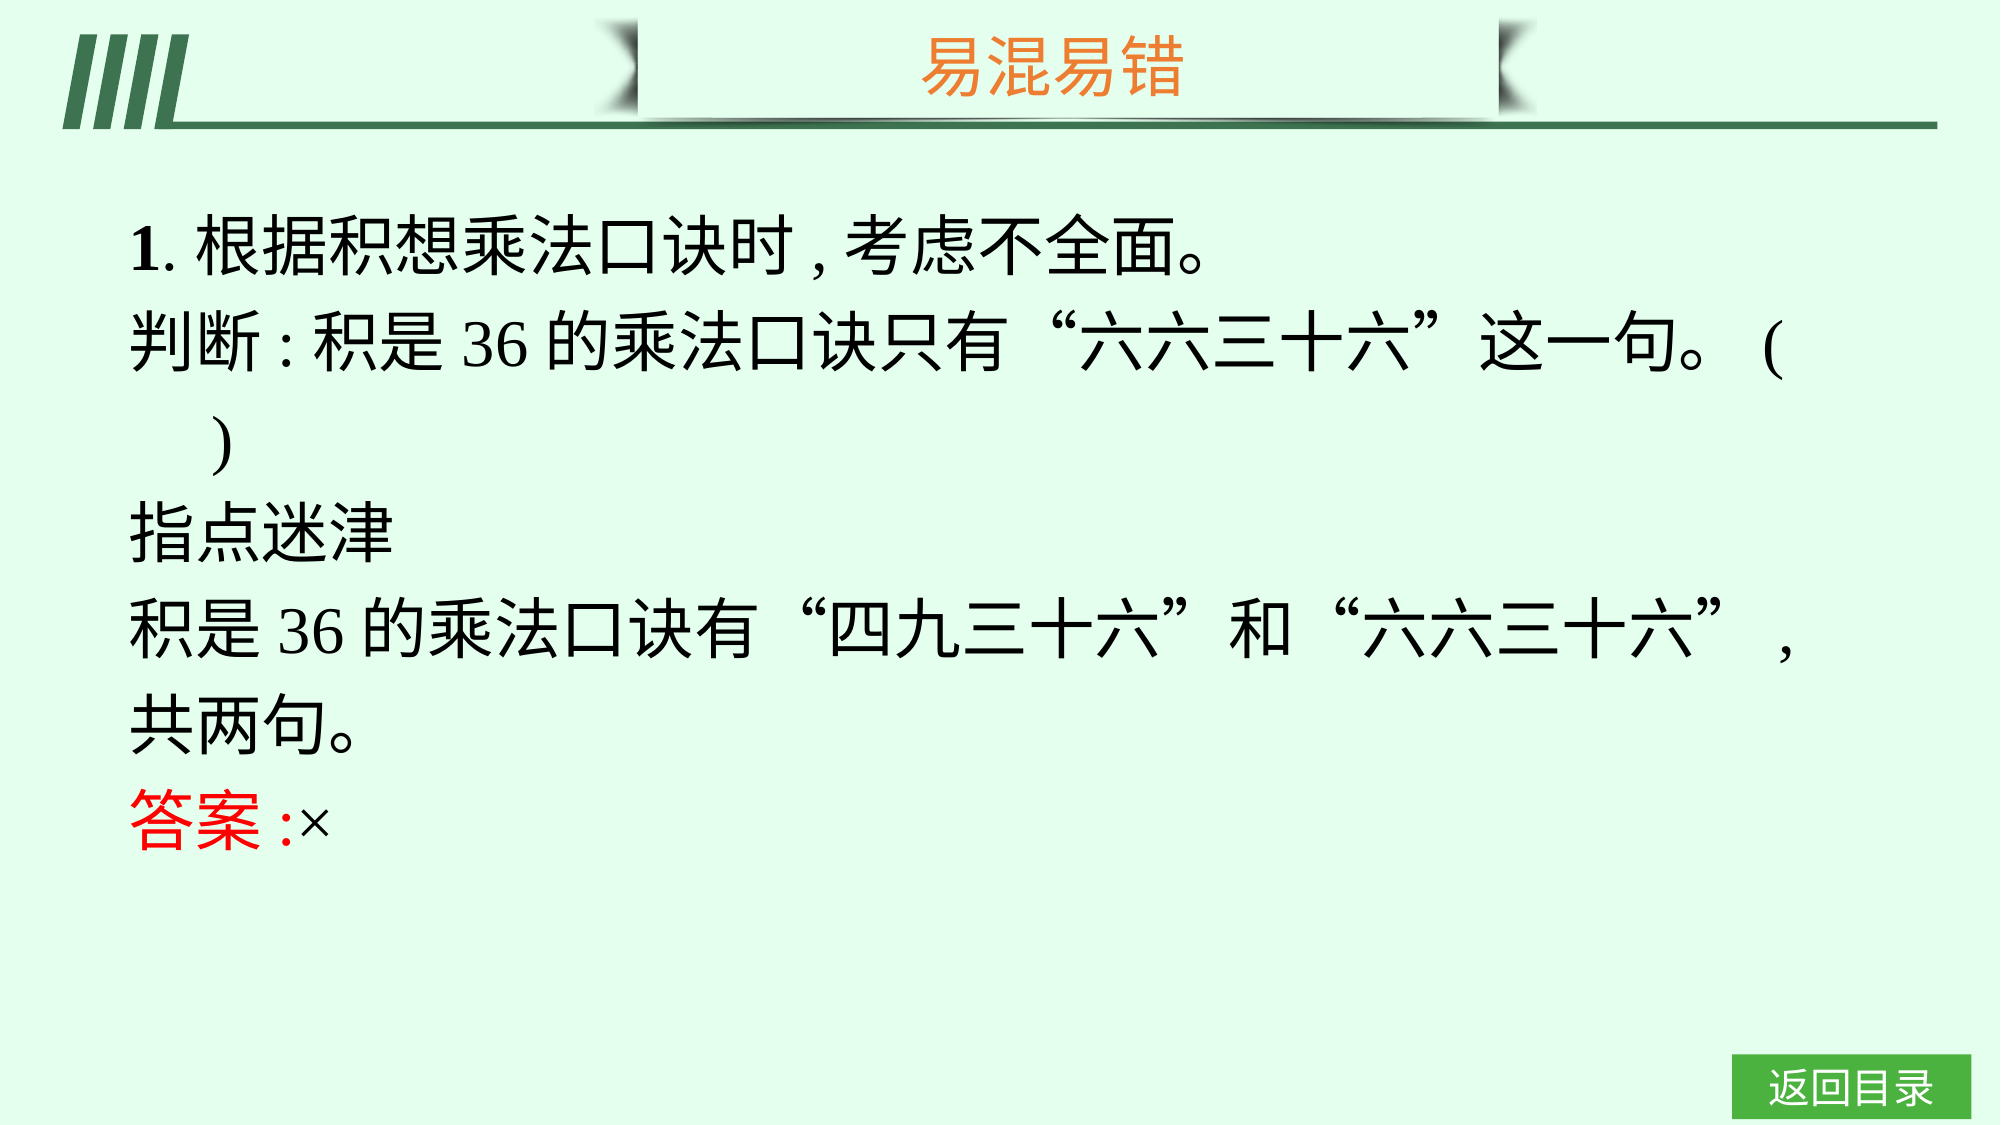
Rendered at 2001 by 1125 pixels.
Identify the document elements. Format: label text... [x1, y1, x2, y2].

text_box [594, 16, 1537, 127]
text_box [62, 34, 1938, 130]
text_box 1.根据积想乘法口诀时,考虑不全面。 判断:积是36的乘法口诀只有“六六三十六”这一句。( ) 指点迷津 积是36的乘法口诀有“四九三十六”和“六六三十六”,共两句。 答案:× [113, 180, 1887, 867]
